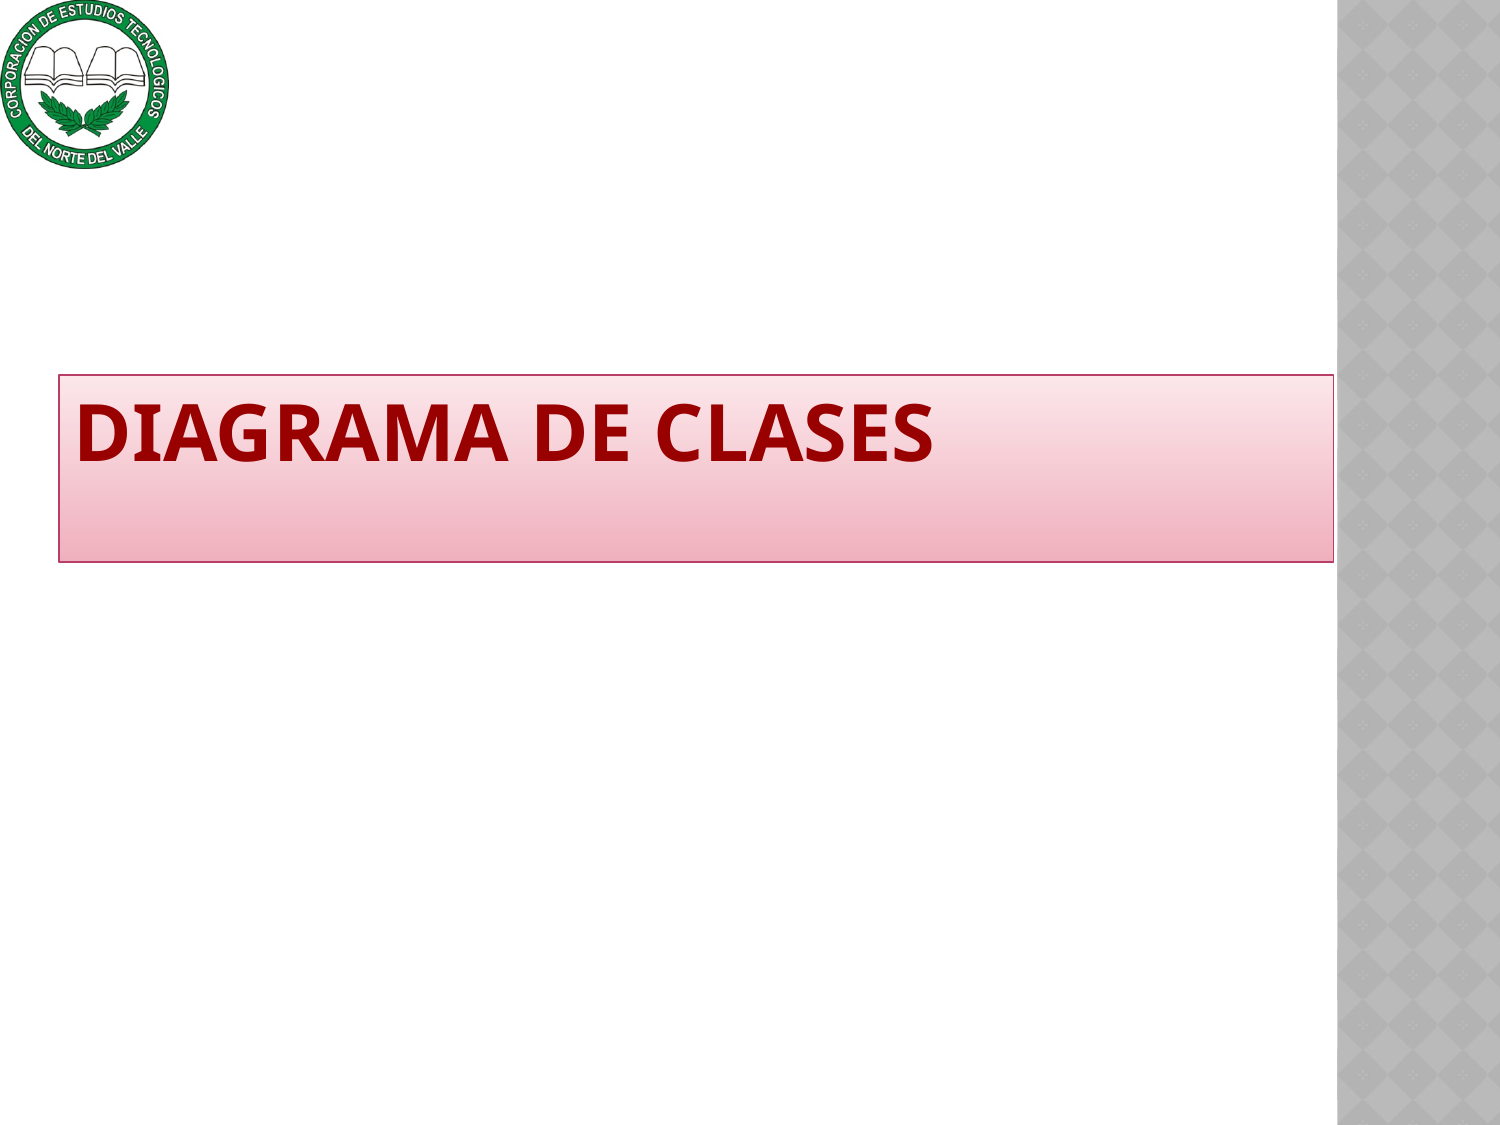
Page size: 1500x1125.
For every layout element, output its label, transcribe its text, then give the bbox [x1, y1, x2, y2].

title Diagrama de Clases [58, 374, 1334, 563]
picture [0, 0, 169, 169]
